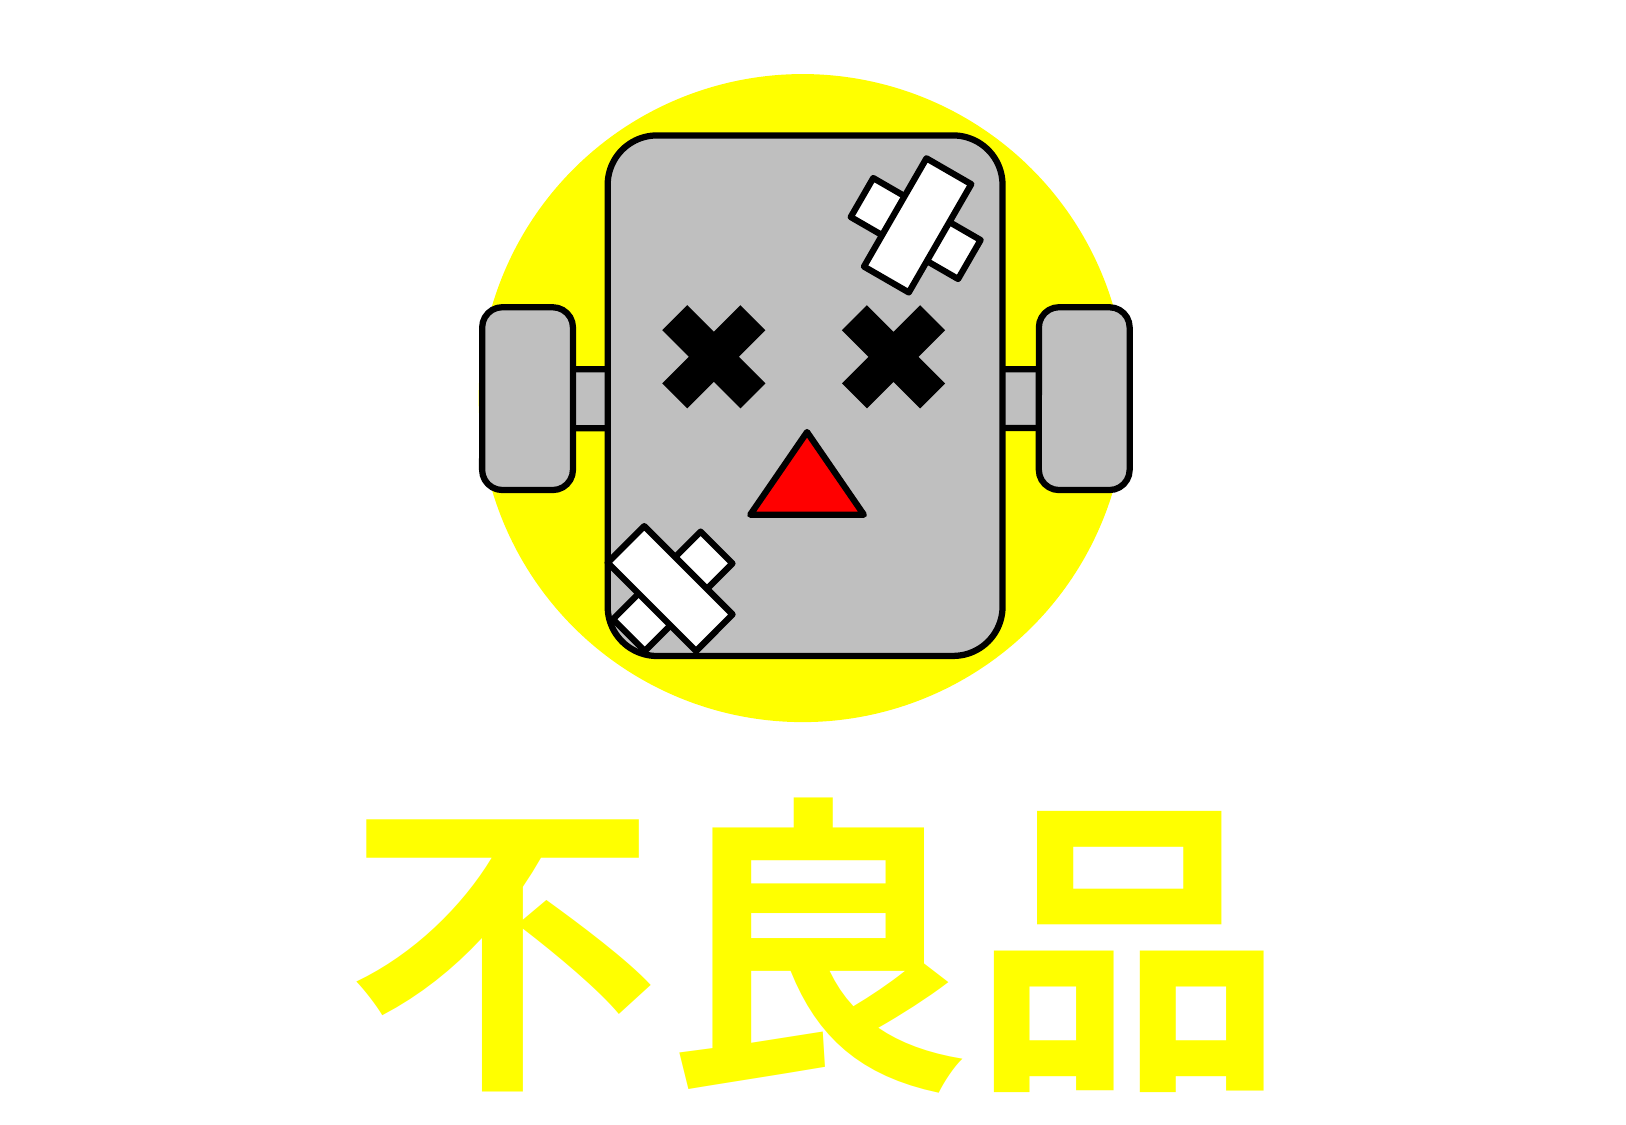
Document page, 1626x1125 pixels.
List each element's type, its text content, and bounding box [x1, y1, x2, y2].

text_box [478, 73, 1130, 723]
text_box 不良品 [37, 744, 1595, 1125]
